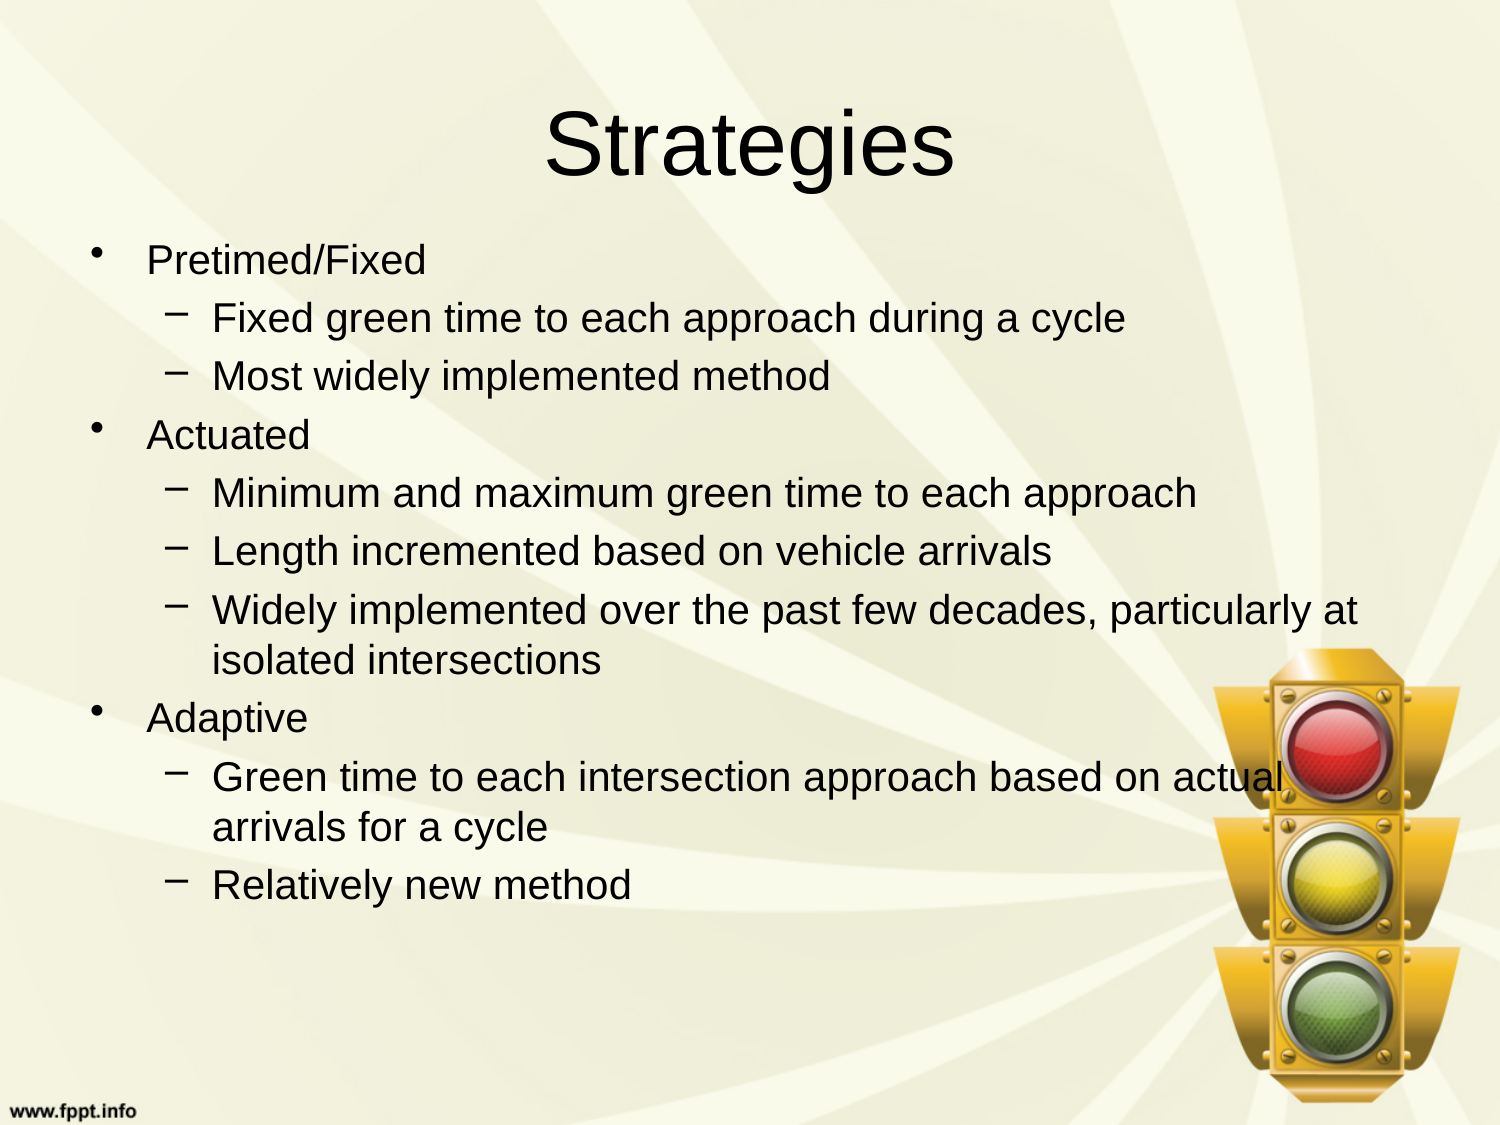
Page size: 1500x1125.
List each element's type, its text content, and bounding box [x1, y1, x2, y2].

title Strategies [75, 45, 1425, 224]
list Pretimed/Fixed Fixed green time to each approach during a cycle Most widely implemented method Actuated Minimum and maximum green time to each approach Length incremented based on vehicle arrivals Widely implemented over the past few decades, particularly at isolated intersections Adaptive Green time to each intersection approach based on actual arrivals for a cycle Relatively new method [75, 224, 1425, 968]
picture [0, 0, 1500, 1125]
